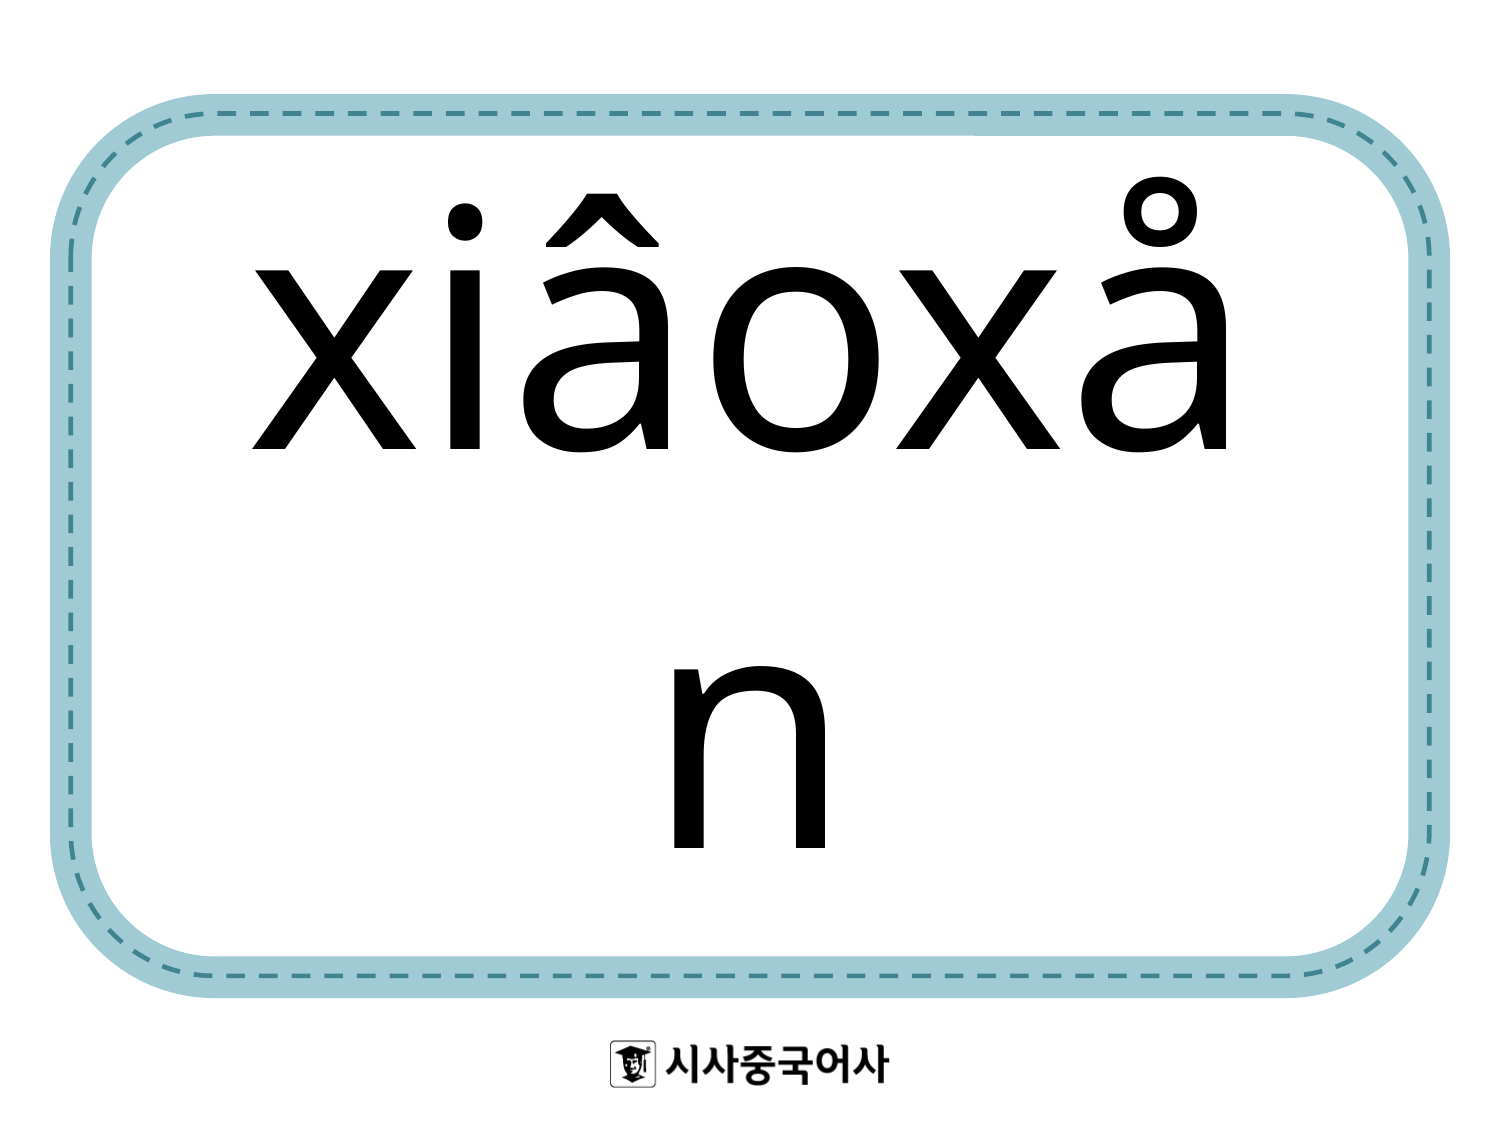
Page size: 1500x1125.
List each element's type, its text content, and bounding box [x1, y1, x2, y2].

text_box xiâoxån [145, 184, 1354, 847]
picture [602, 1034, 898, 1094]
